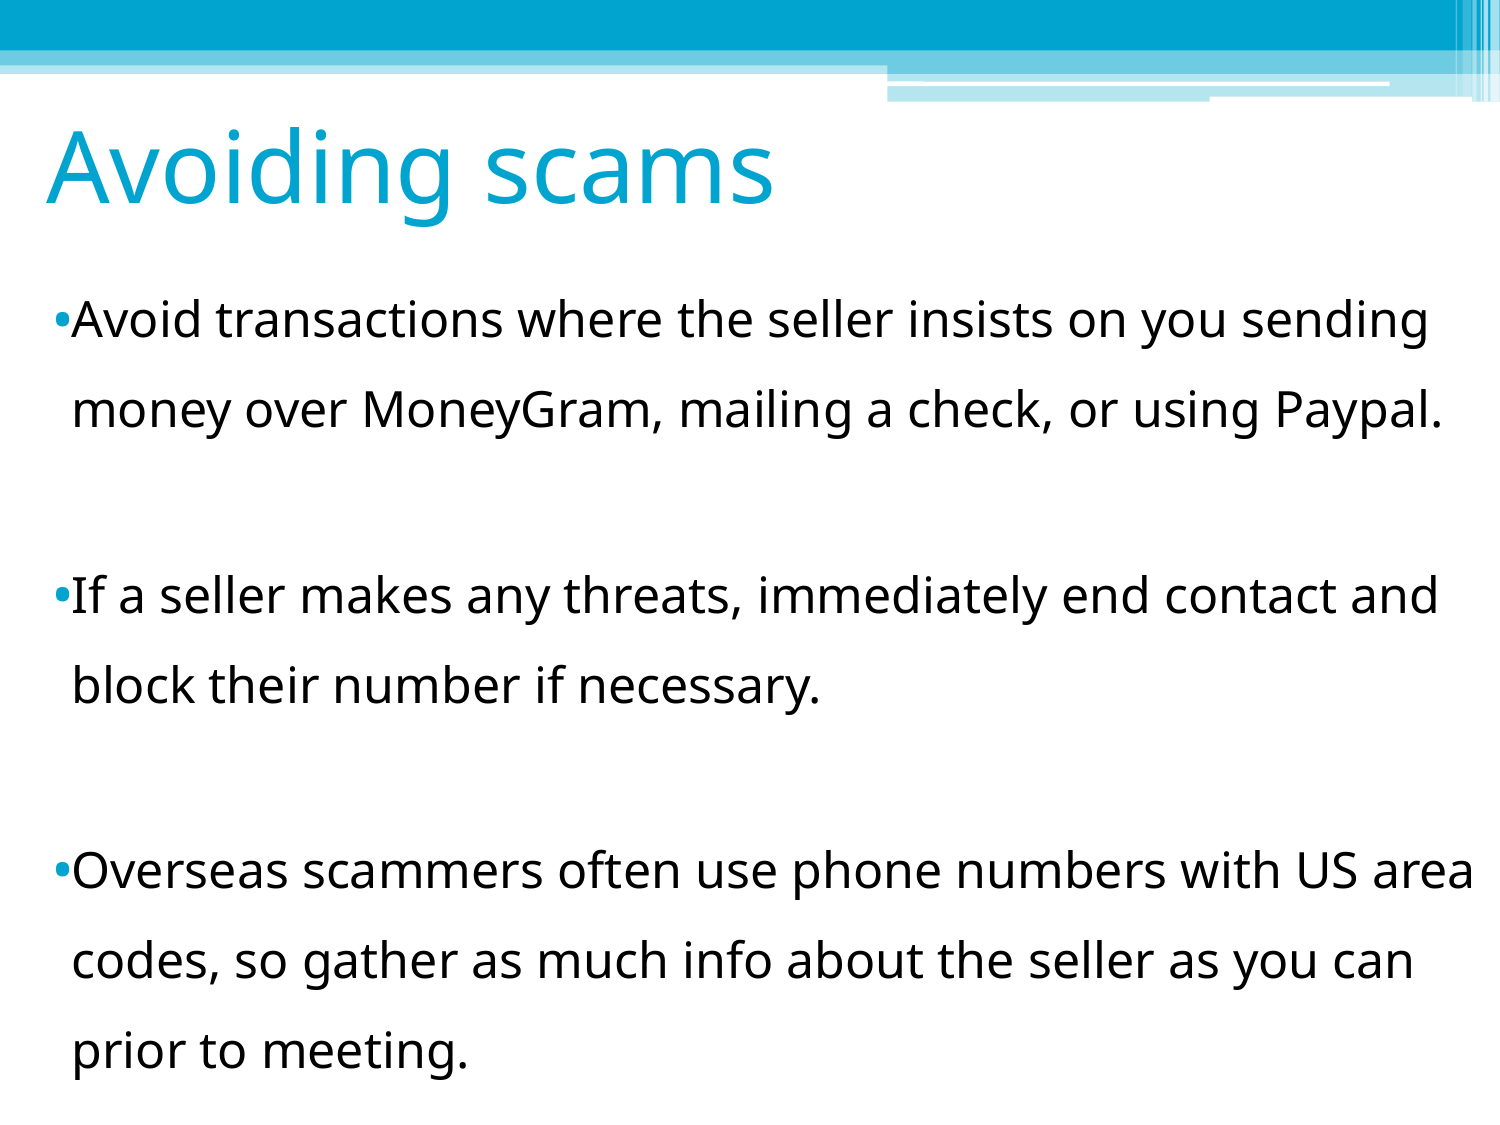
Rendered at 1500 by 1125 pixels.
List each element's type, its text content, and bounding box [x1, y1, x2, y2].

list Avoid transactions where the seller insists on you sending money over MoneyGram, mailing a check, or using Paypal. If a seller makes any threats, immediately end contact and block their number if necessary. Overseas scammers often use phone numbers with US area codes, so gather as much info about the seller as you can prior to meeting. [31, 250, 1500, 1110]
title Avoiding scams [31, 75, 1382, 251]
